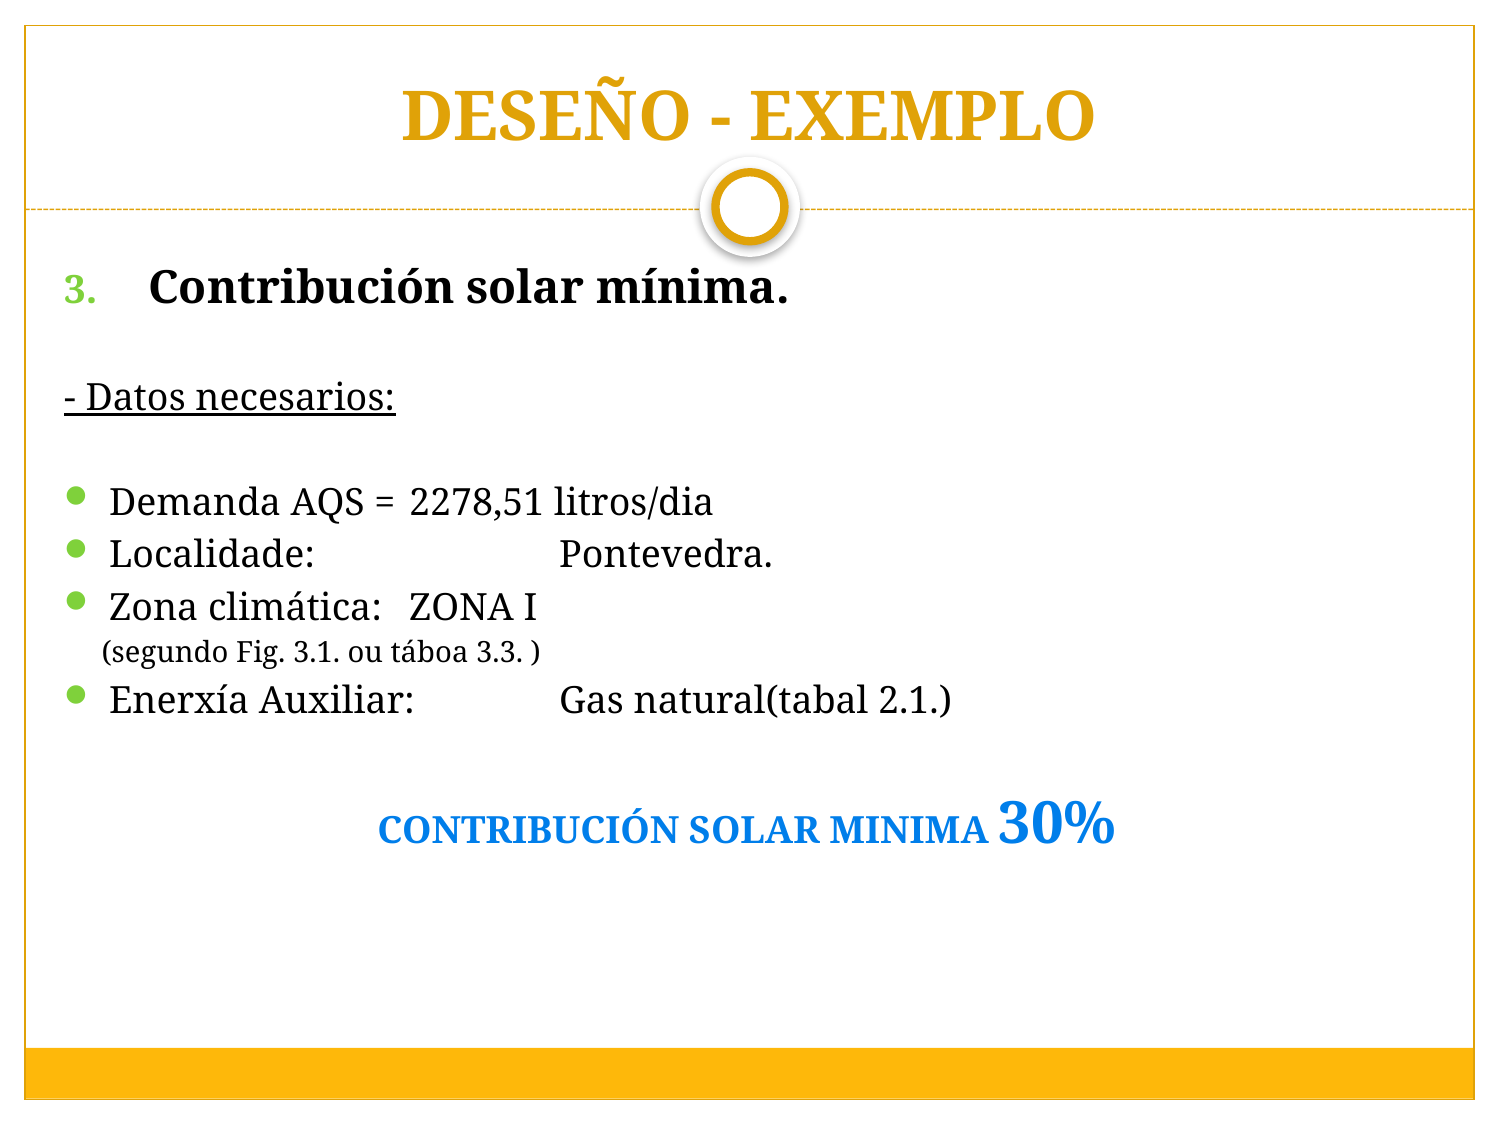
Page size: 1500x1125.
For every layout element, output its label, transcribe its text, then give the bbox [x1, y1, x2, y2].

list Contribución solar mínima. - Datos necesarios: Demanda AQS = 2278,51 litros/dia Localidade: Pontevedra. Zona climática: ZONA I (segundo Fig. 3.1. ou táboa 3.3. ) Enerxía Auxiliar: Gas natural(tabal 2.1.) CONTRIBUCIÓN SOLAR MINIMA 30% [49, 250, 1445, 1001]
title DESEÑO - EXEMPLO [49, 37, 1450, 162]
